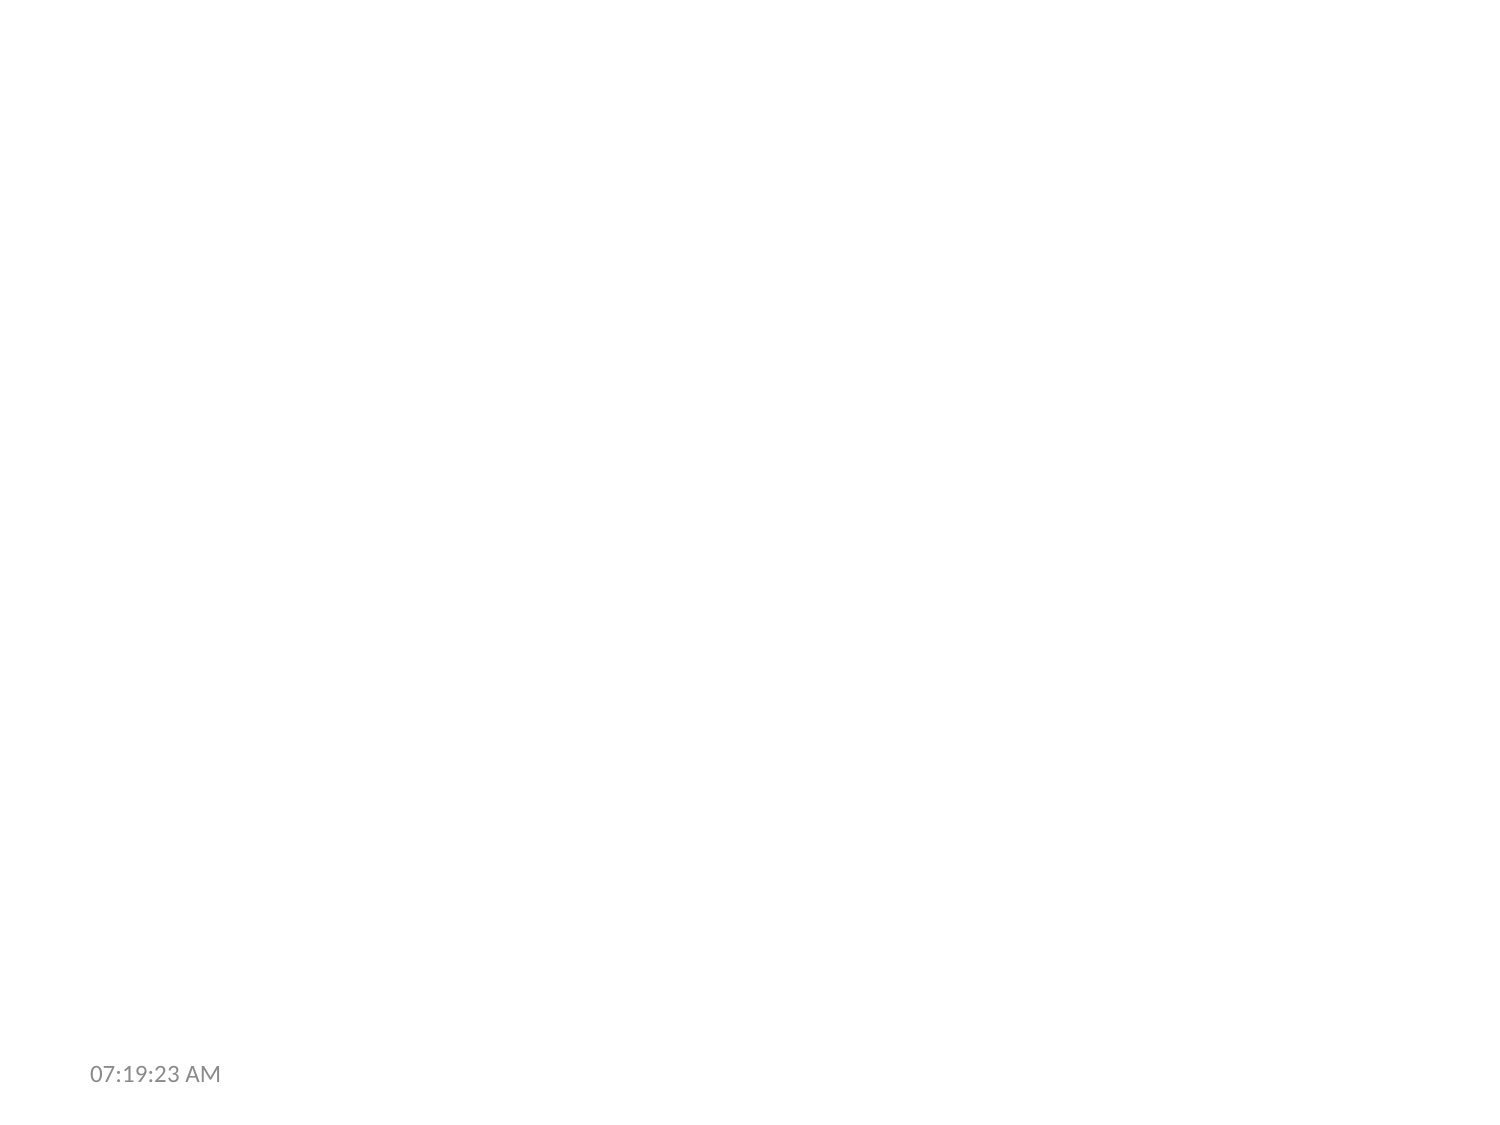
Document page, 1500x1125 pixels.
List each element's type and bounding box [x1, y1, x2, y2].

slide_number [75, 1042, 425, 1103]
